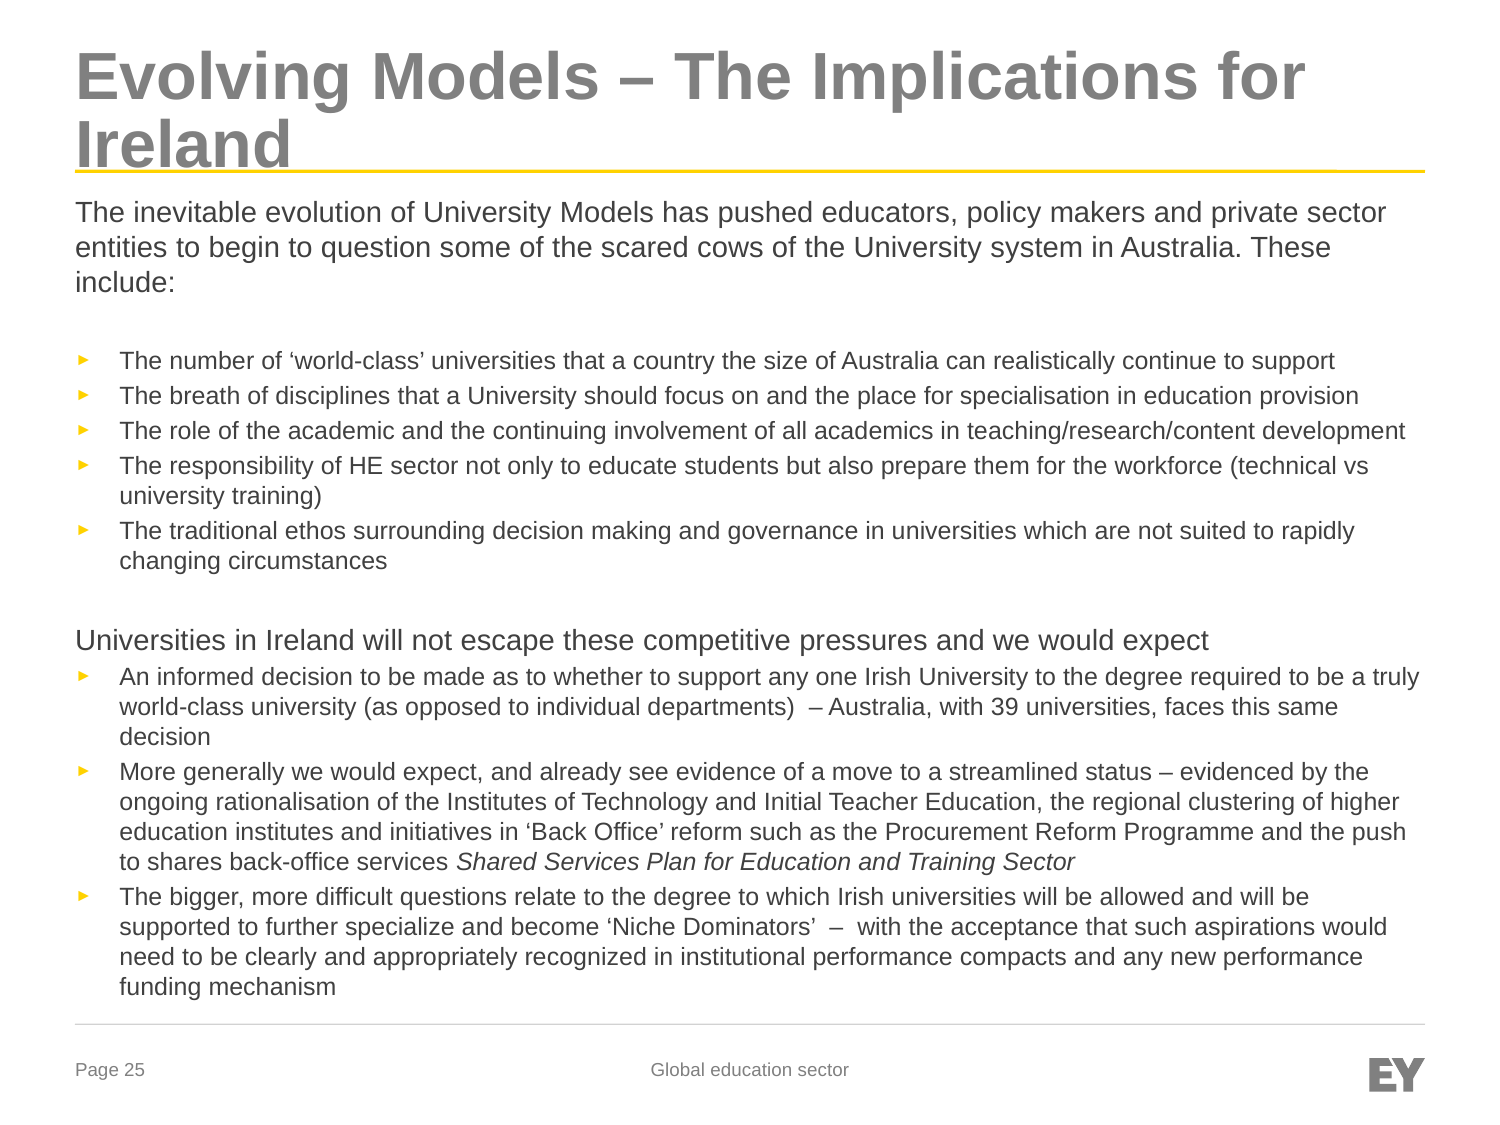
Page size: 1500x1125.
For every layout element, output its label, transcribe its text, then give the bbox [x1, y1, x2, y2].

list The inevitable evolution of University Models has pushed educators, policy makers and private sector entities to begin to question some of the scared cows of the University system in Australia. These include: The number of ‘world-class’ universities that a country the size of Australia can realistically continue to support The breath of disciplines that a University should focus on and the place for specialisation in education provision The role of the academic and the continuing involvement of all academics in teaching/research/content development The responsibility of HE sector not only to educate students but also prepare them for the workforce (technical vs university training) The traditional ethos surrounding decision making and governance in universities which are not suited to rapidly changing circumstances Universities in Ireland will not escape these competitive pressures and we would expect An informed decision to be made as to whether to support any one Irish University to the degree required to be a truly world-class university (as opposed to individual departments) – Australia, with 39 universities, faces this same decision More generally we would expect, and already see evidence of a move to a streamlined status – evidenced by the ongoing rationalisation of the Institutes of Technology and Initial Teacher Education, the regional clustering of higher education institutes and initiatives in ‘Back Office’ reform such as the Procurement Reform Programme and the push to shares back-office services Shared Services Plan for Education and Training Sector The bigger, more difficult questions relate to the degree to which Irish universities will be allowed and will be supported to further specialize and become ‘Niche Dominators’ – with the acceptance that such aspirations would need to be clearly and appropriately recognized in institutional performance compacts and any new performance funding mechanism [75, 193, 1425, 1005]
title Evolving Models – The Implications for Ireland [75, 45, 1425, 170]
